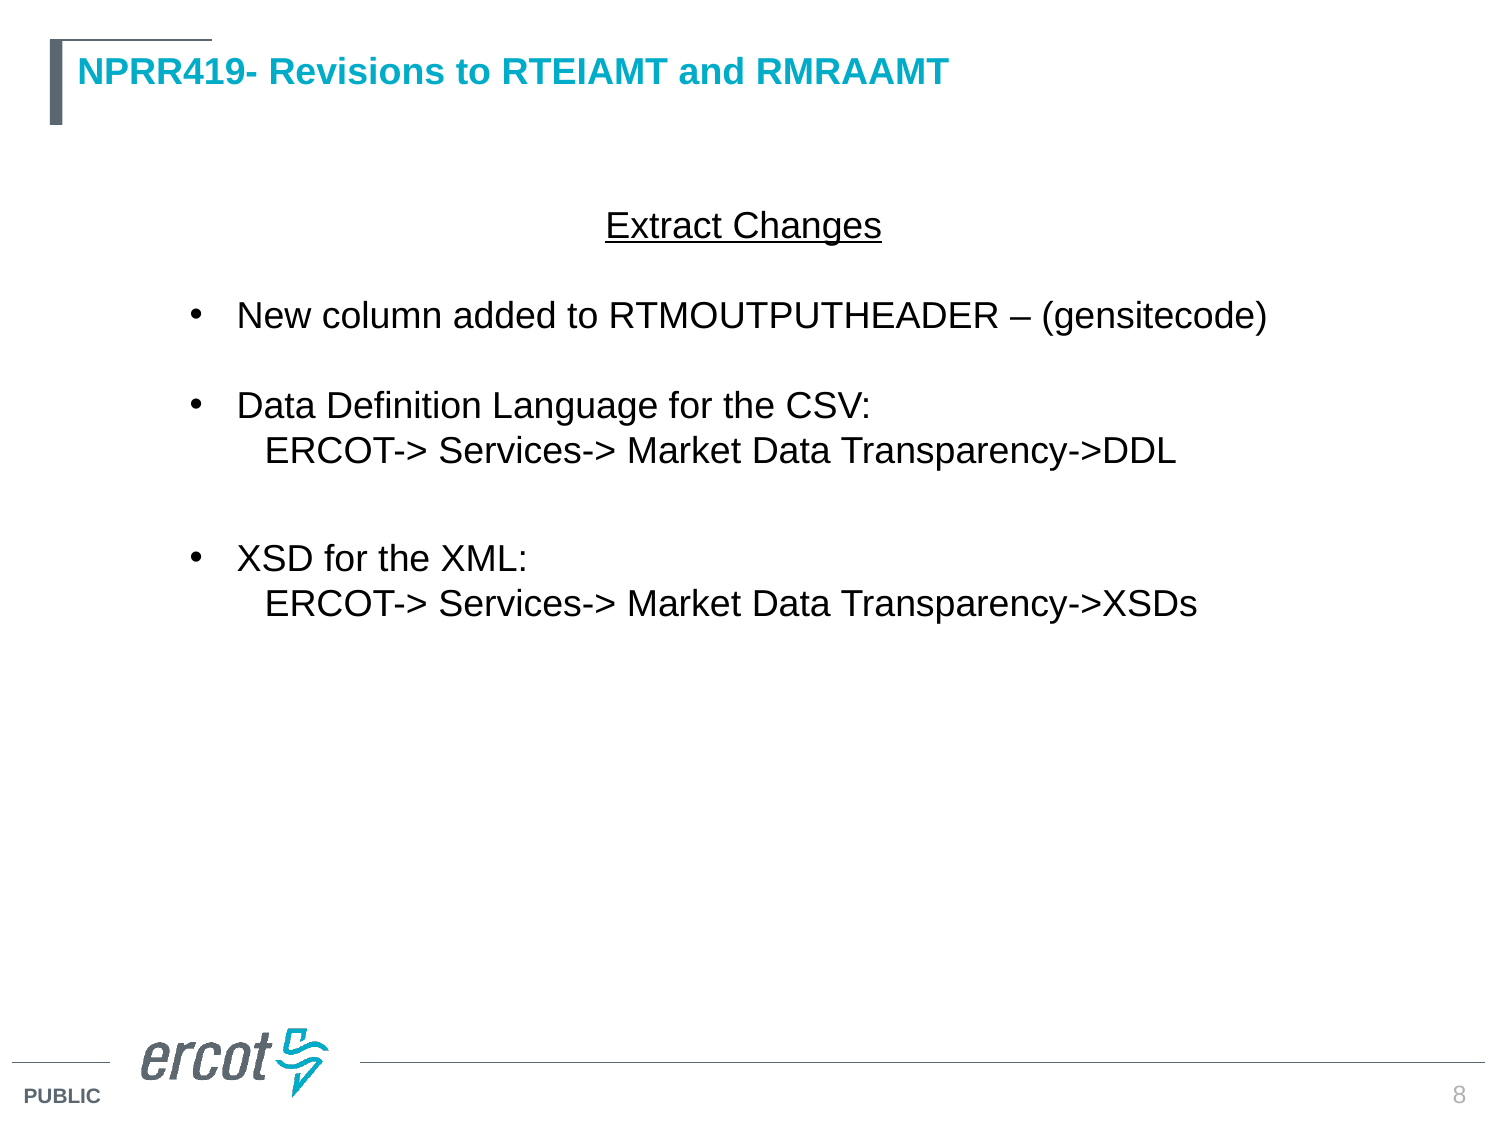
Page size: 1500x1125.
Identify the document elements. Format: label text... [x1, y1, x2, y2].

picture [137, 1024, 332, 1100]
title NPRR419- Revisions to RTEIAMT and RMRAAMT [62, 39, 1450, 99]
text_box [31, 99, 1457, 1022]
slide_number 8 [1437, 1076, 1475, 1112]
text_box Extract Changes New column added to RTMOUTPUTHEADER – (gensitecode) Data Definition Language for the CSV: ERCOT-> Services-> Market Data Transparency->DDL XSD for the XML: ERCOT-> Services-> Market Data Transparency->XSDs [174, 194, 1313, 829]
